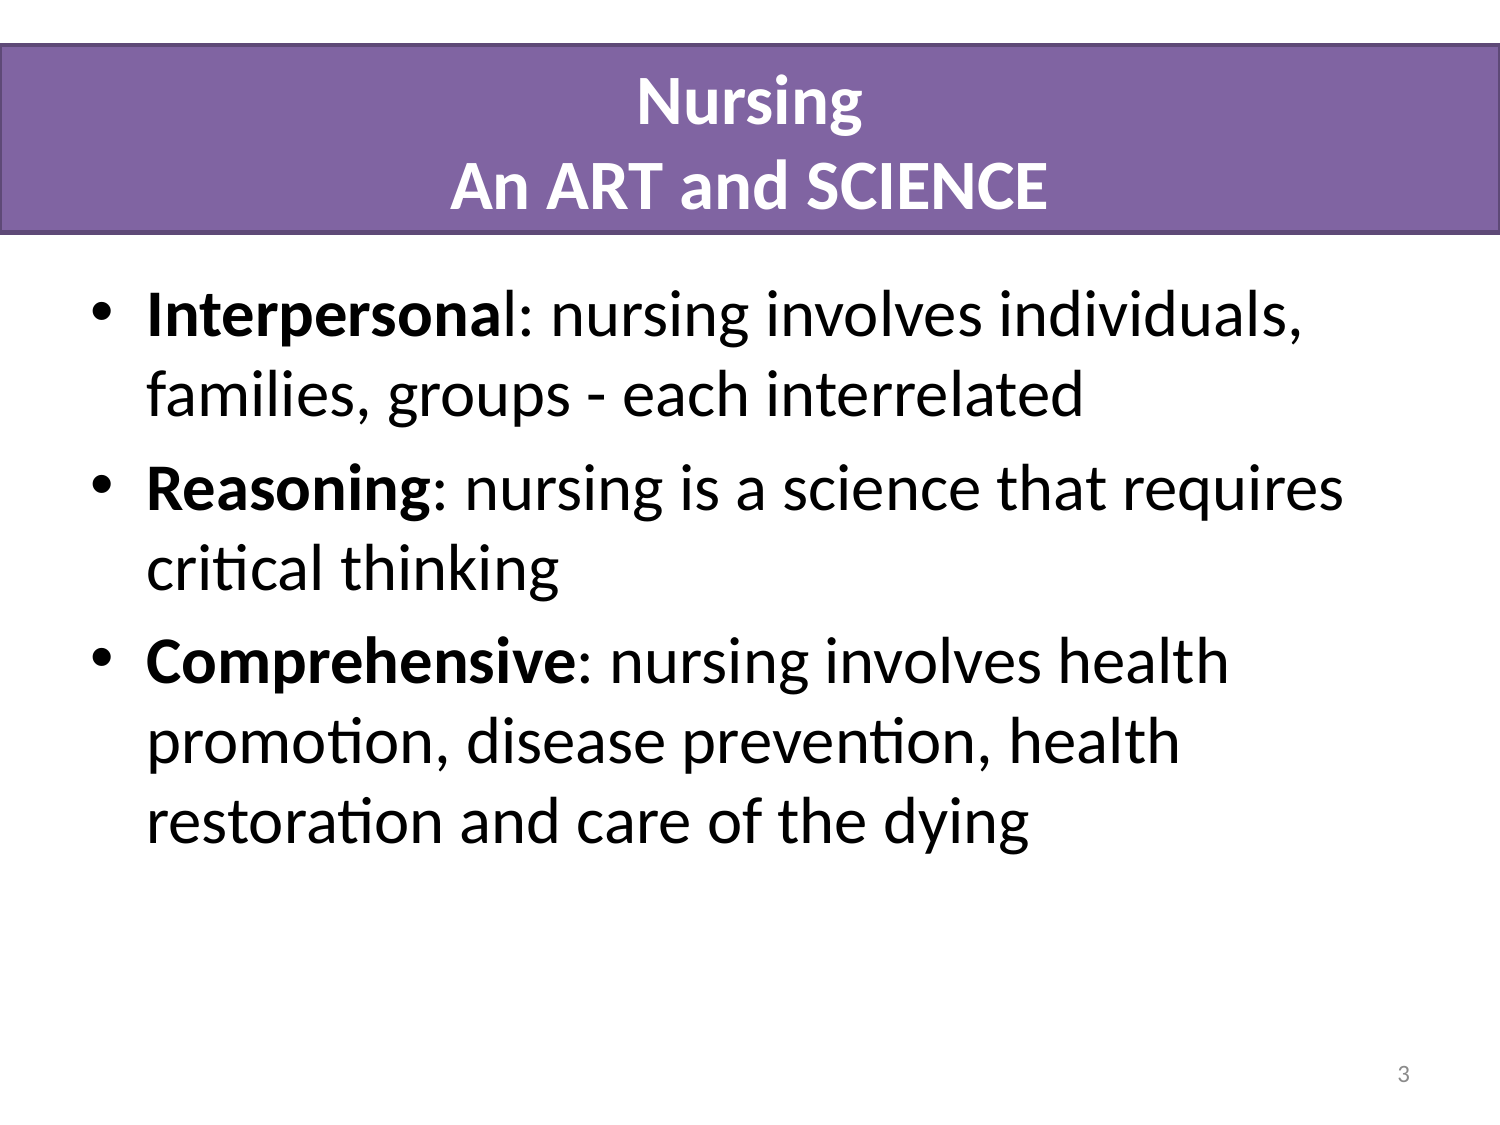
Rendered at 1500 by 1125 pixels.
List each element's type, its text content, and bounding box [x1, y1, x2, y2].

title Nursing An ART and SCIENCE [0, 43, 1500, 235]
list Interpersonal: nursing involves individuals, families, groups - each interrelated Reasoning: nursing is a science that requires critical thinking Comprehensive: nursing involves health promotion, disease prevention, health restoration and care of the dying [75, 262, 1425, 1005]
slide_number 3 [1074, 1042, 1425, 1103]
